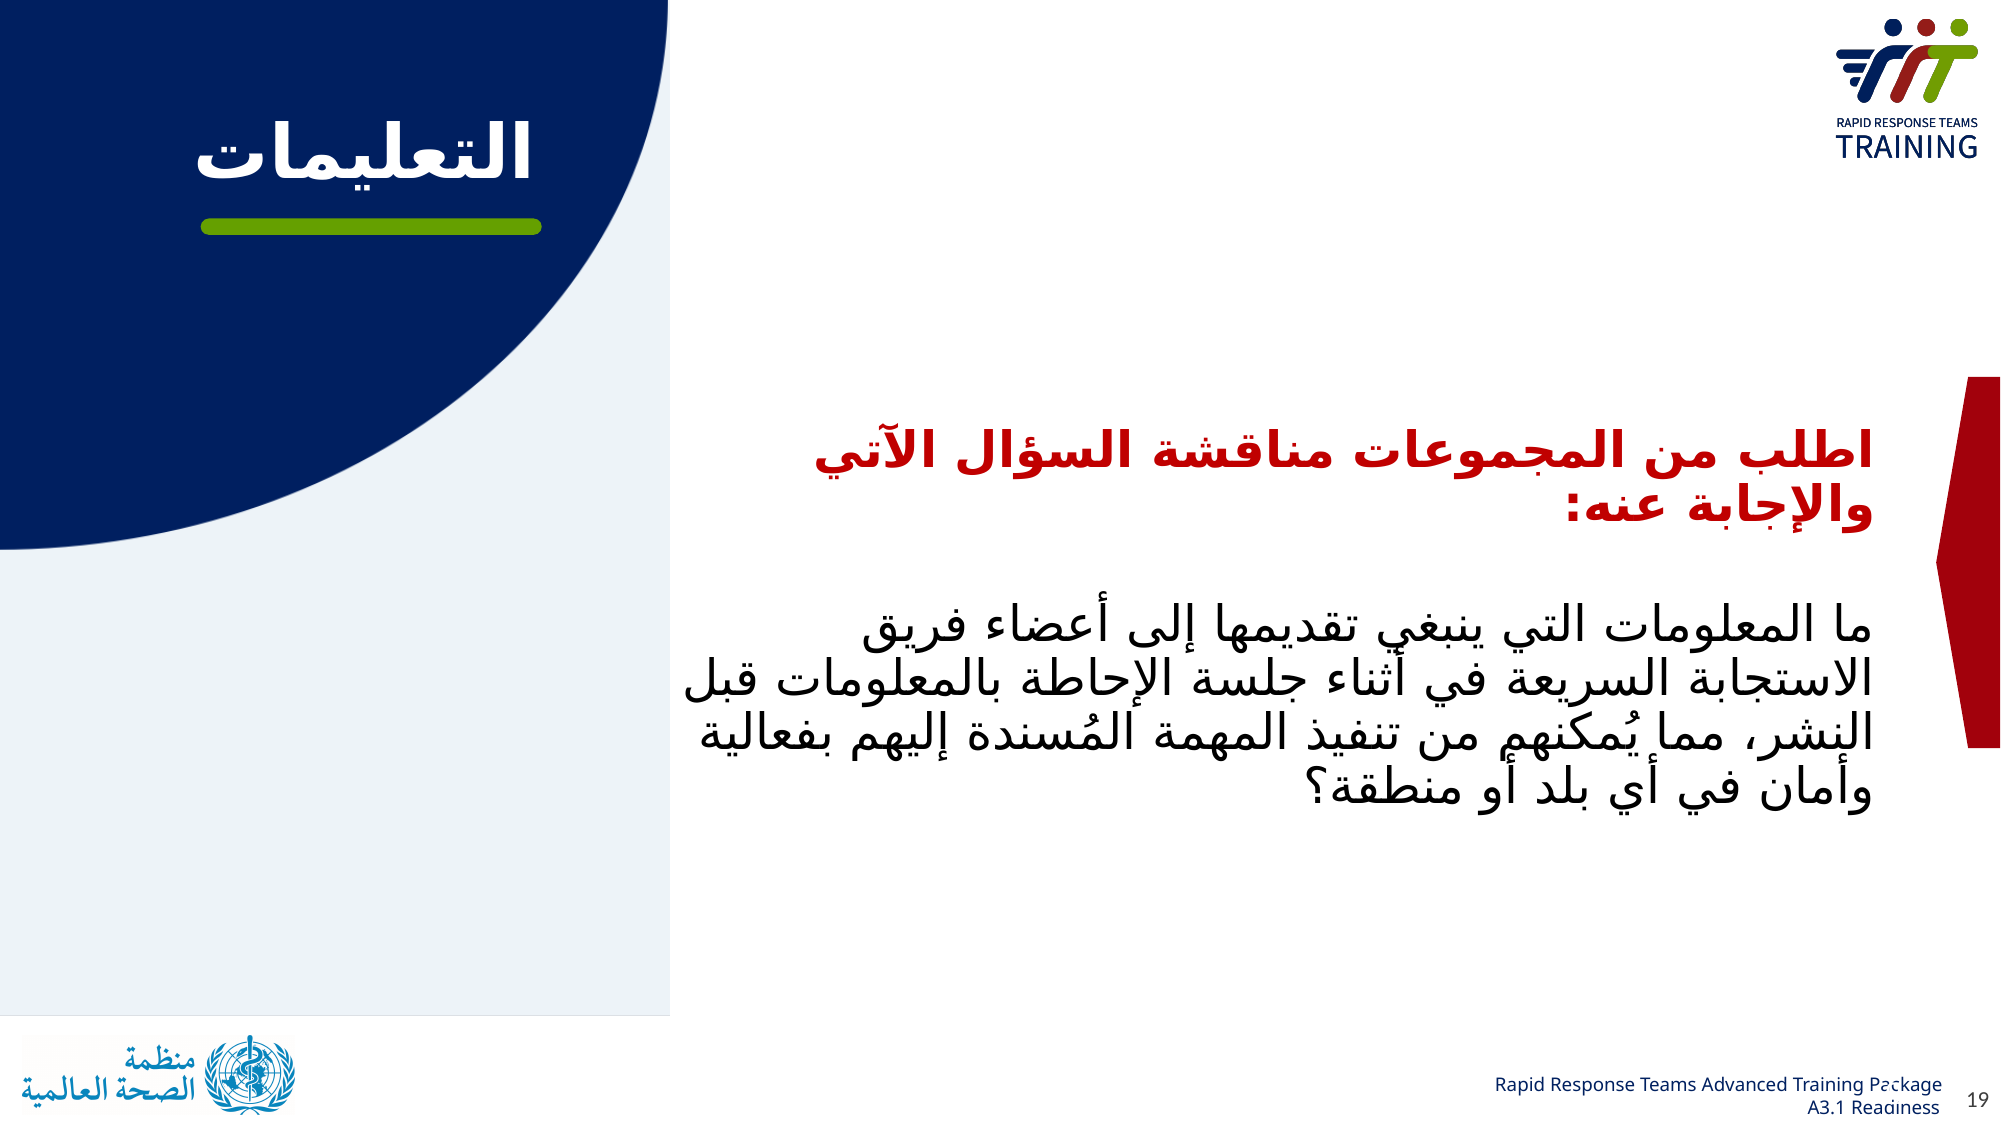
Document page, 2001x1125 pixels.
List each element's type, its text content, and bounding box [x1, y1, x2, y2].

picture [0, 0, 670, 1017]
text_box [200, 218, 542, 235]
picture [22, 1035, 295, 1115]
slide_number 19 [1882, 1037, 1930, 1092]
list اطلب من المجموعات مناقشة السؤال الآتي والإجابة عنه: ما المعلومات التي ينبغي تقديمها إلى أعضاء فريق الاستجابة السريعة في أثناء جلسة الإحاطة بالمعلومات قبل النشر، مما يُمكنهم من تنفيذ المهمة المُسندة إليهم بفعالية وأمان في أي بلد أو منطقة؟ [655, 130, 1891, 1041]
picture [1835, 19, 1978, 167]
title التعليمات [7, 0, 544, 318]
picture [252, 1050, 258, 1059]
